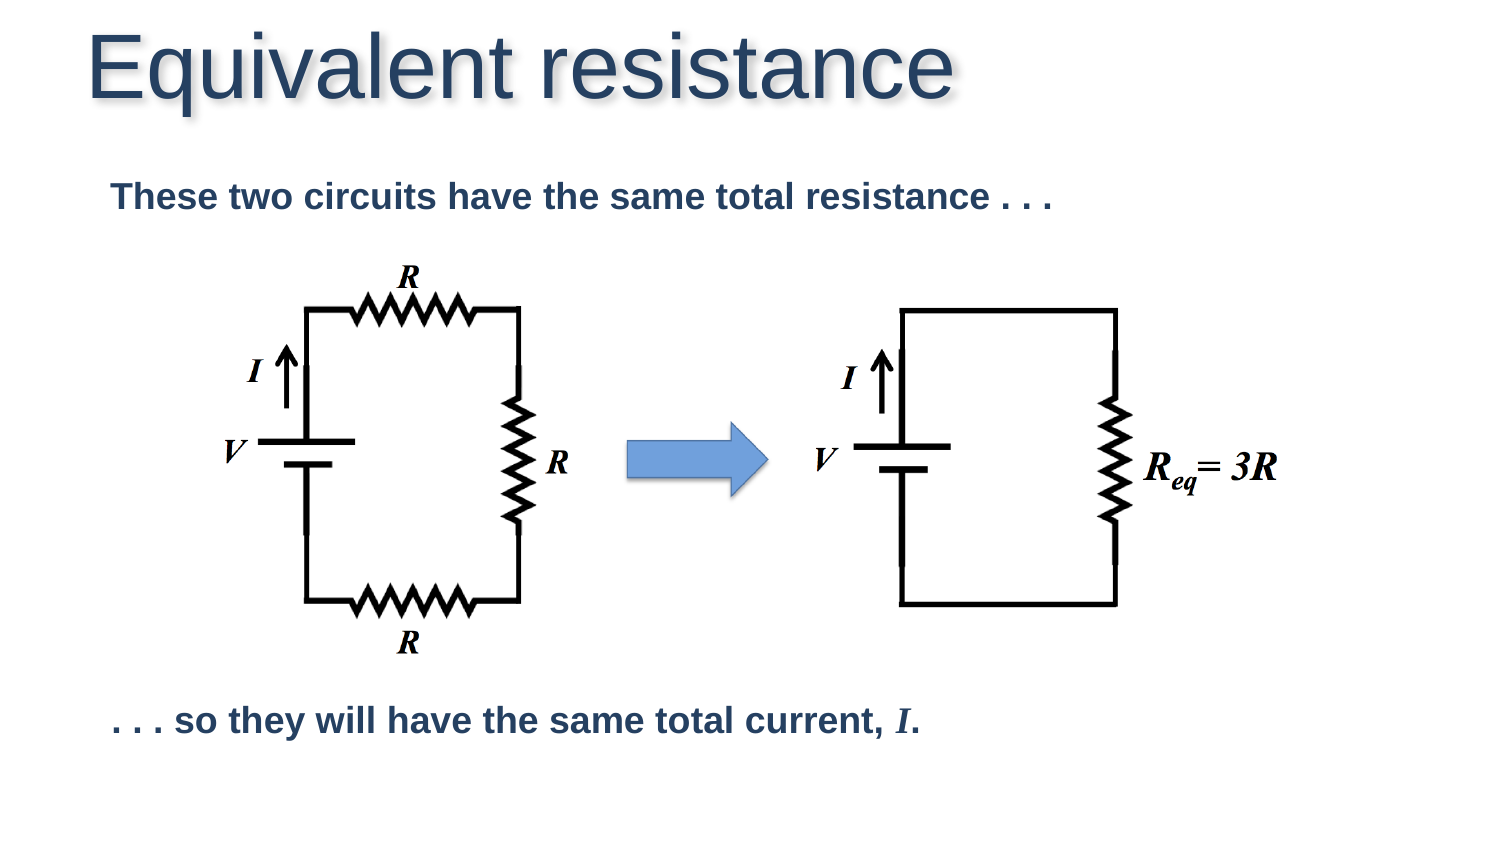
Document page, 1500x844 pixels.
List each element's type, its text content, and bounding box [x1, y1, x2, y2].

text_box These two circuits have the same total resistance . . . [95, 164, 1313, 239]
text_box . . . so they will have the same total current, I. [96, 688, 1250, 809]
text_box Equivalent resistance [70, 0, 1110, 206]
picture [218, 256, 1282, 657]
